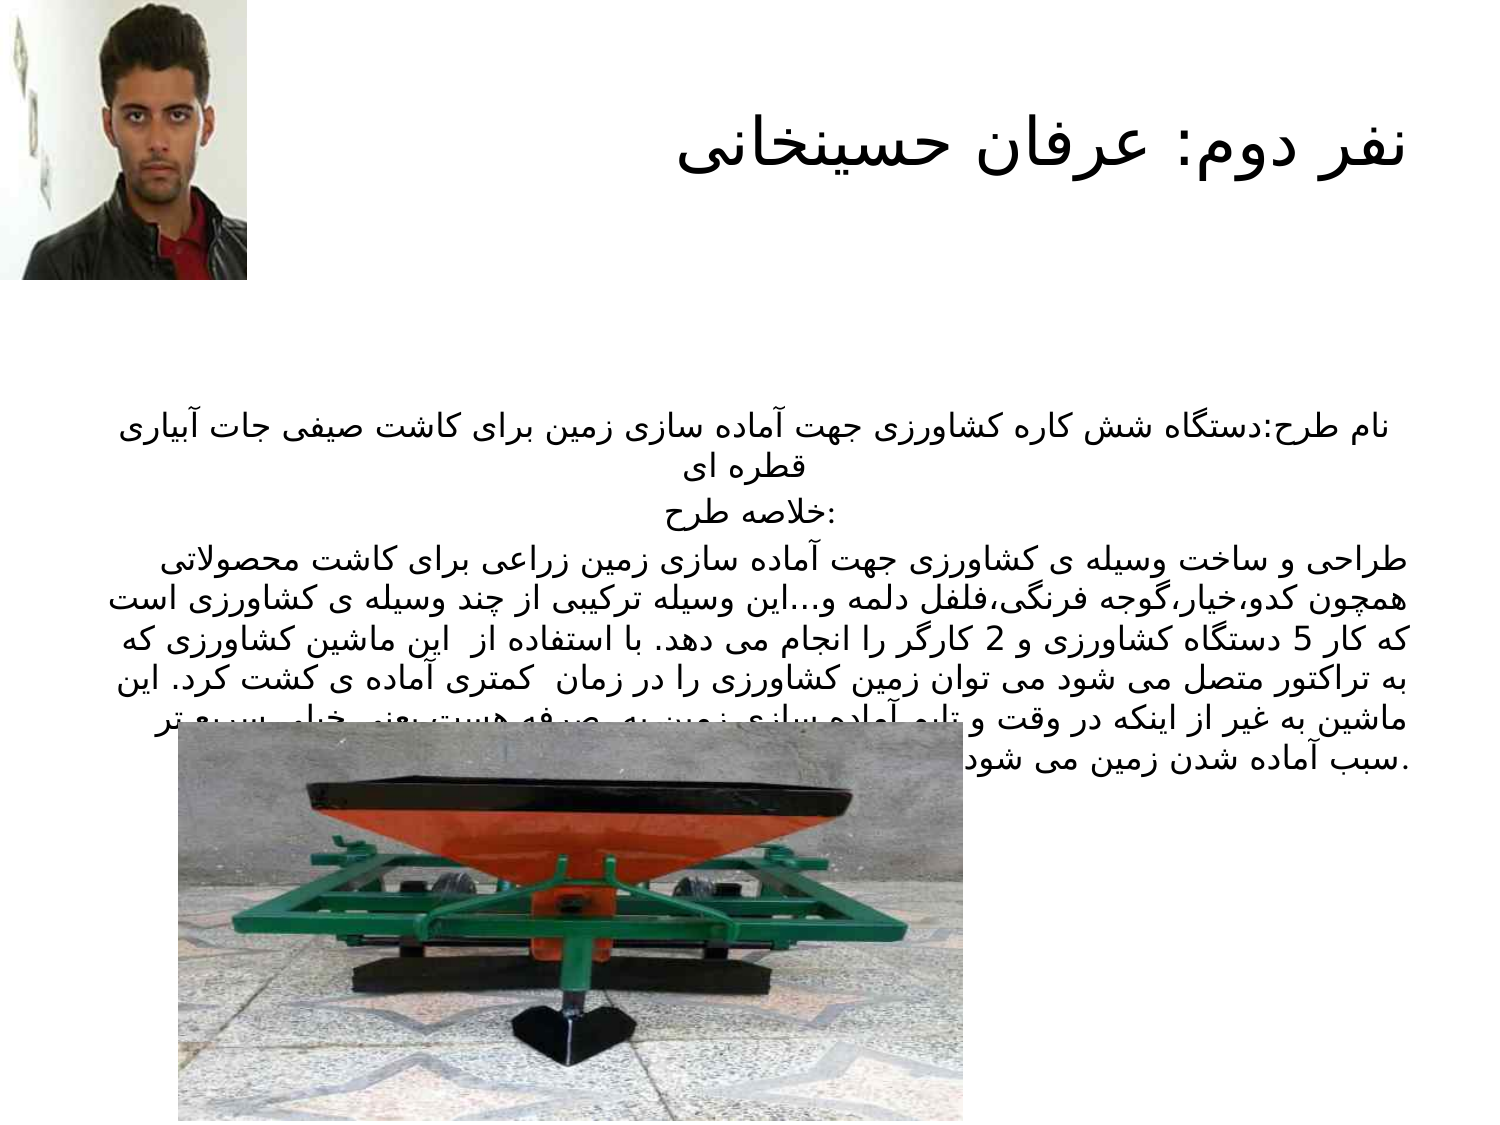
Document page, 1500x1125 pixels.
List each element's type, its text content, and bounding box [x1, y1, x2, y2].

picture [0, 0, 247, 280]
title نفر دوم: عرفان حسینخانی [252, 45, 1425, 233]
picture [177, 721, 963, 1121]
list نام طرح:دستگاه شش کاره کشاورزی جهت آماده سازی زمین برای کاشت صیفی جات آبیاری قطره ای خلاصه طرح: طراحی و ساخت وسیله ی کشاورزی جهت آماده سازی زمین زراعی برای کاشت محصولاتی همچون کدو،خیار،گوجه فرنگی،فلفل دلمه و...این وسیله ترکیبی از چند وسیله ی کشاورزی است که کار 5 دستگاه کشاورزی و 2 کارگر را انجام می دهد. با استفاده از این ماشین کشاورزی که به تراکتور متصل می شود می توان زمین کشاورزی را در زمان کمتری آماده ی کشت کرد. این ماشین به غیر از اینکه در وقت و تایم آماده سازی زمین به صرفه هست یعنی خیلی سریع تر سبب آماده شدن زمین می شود در هزینه ها نیز بسیار به صرفه بوده و مفید می باشد. [75, 350, 1425, 1005]
